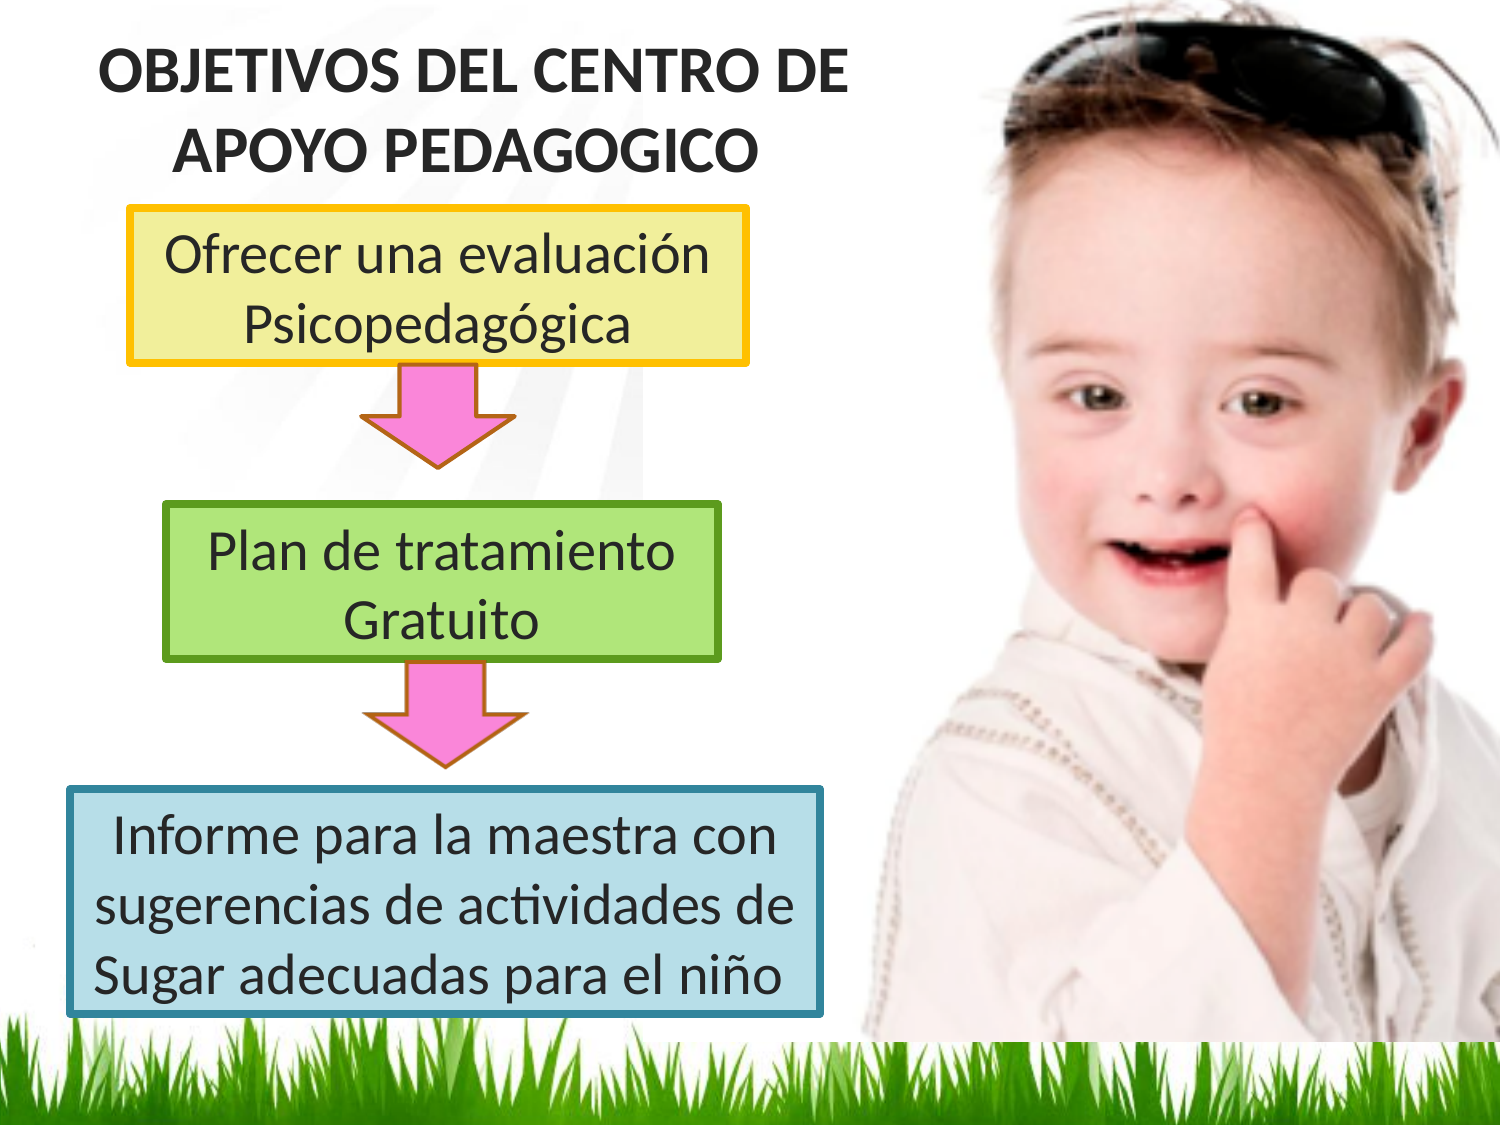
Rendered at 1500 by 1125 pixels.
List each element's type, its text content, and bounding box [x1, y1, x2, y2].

picture [0, 0, 1500, 1125]
text_box Plan de tratamiento Gratuito [165, 504, 638, 659]
text_box Ofrecer una evaluación Psicopedagógica [129, 208, 638, 363]
text_box [359, 362, 517, 470]
text_box Informe para la maestra con sugerencias de actividades de Sugar adecuadas para el niño [70, 789, 638, 1014]
text_box OBJETIVOS DEL CENTRO DE APOYO PEDAGOGICO [31, 18, 638, 194]
